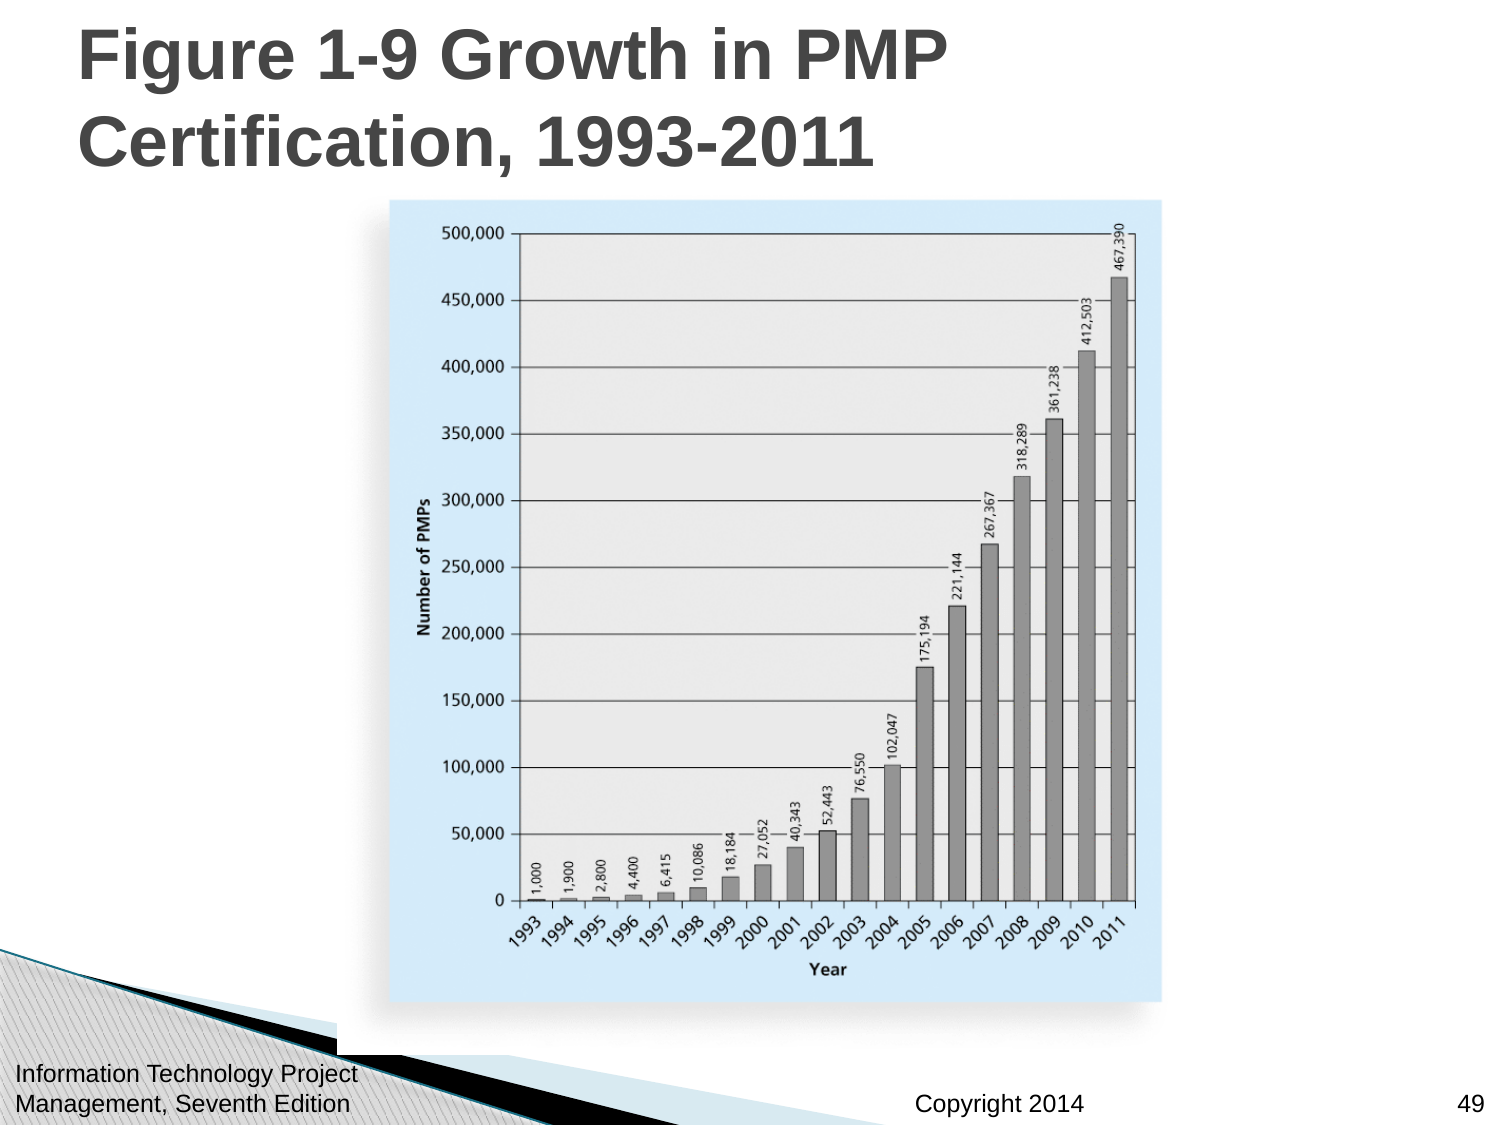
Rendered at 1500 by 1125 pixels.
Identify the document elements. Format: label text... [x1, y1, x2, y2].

title Figure 1-9 Growth in PMP Certification, 1993-2011 [62, 0, 1413, 188]
picture [337, 187, 1176, 1055]
slide_number 49 [1408, 1065, 1500, 1125]
footer Information Technology Project Management, Seventh Edition [0, 1065, 425, 1125]
